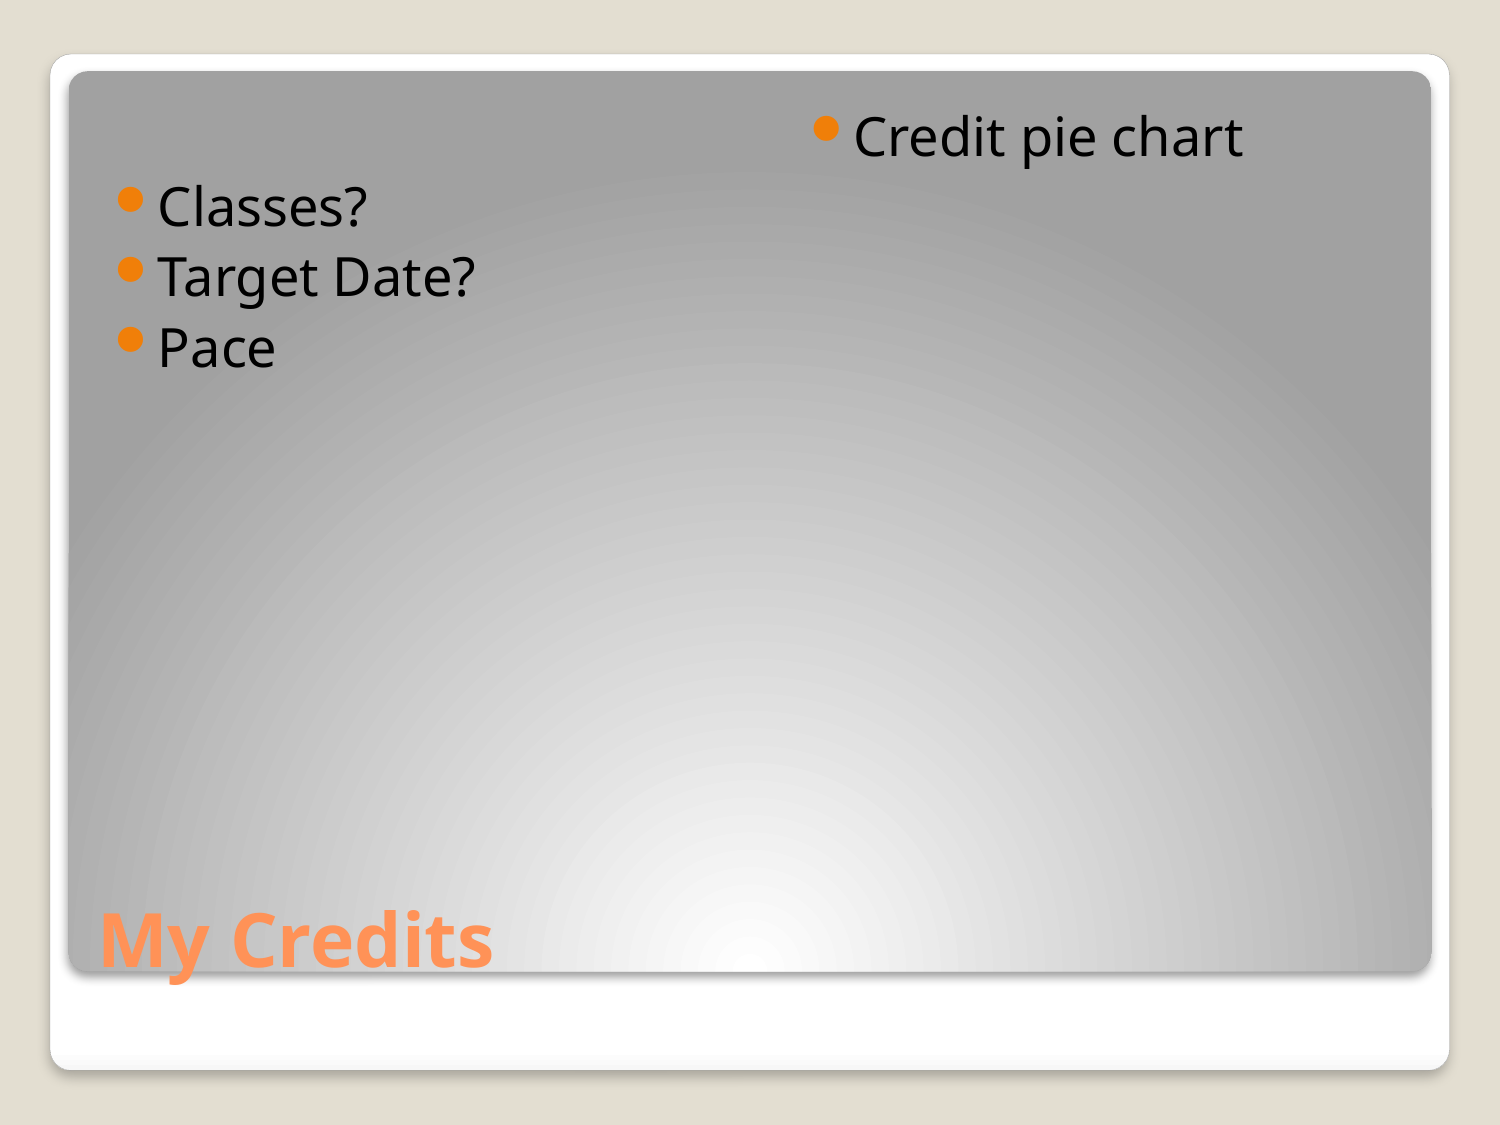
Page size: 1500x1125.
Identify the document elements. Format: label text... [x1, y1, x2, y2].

list Credit pie chart [780, 86, 1426, 807]
list Classes? Target Date? Pace [84, 86, 730, 807]
title My Credits [82, 817, 1425, 991]
